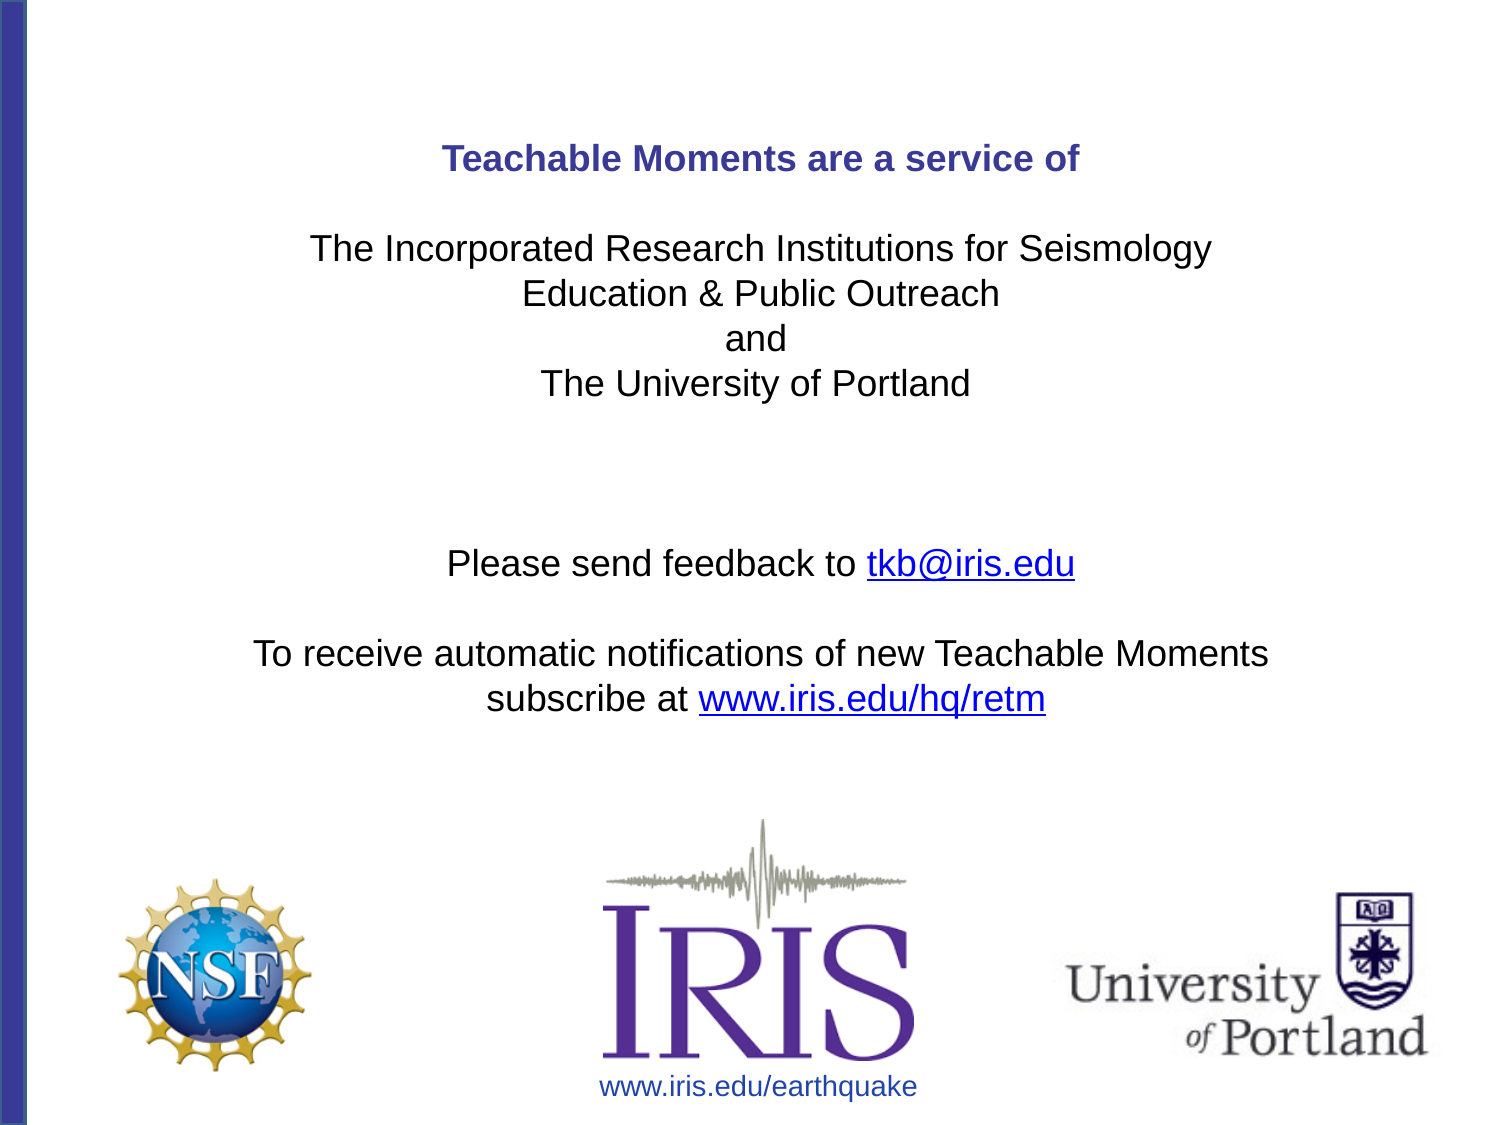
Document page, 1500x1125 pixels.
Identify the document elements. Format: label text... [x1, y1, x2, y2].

text_box www.iris.edu/earthquake [552, 1060, 965, 1110]
picture [116, 875, 314, 1074]
text_box [0, 0, 27, 1125]
text_box Teachable Moments are a service of The Incorporated Research Institutions for Seismology Education & Public Outreach and The University of Portland Please send feedback to tkb@iris.edu To receive automatic notifications of new Teachable Moments subscribe at www.iris.edu/hq/retm [116, 126, 1406, 772]
picture [603, 819, 914, 1061]
picture [1049, 863, 1447, 1074]
